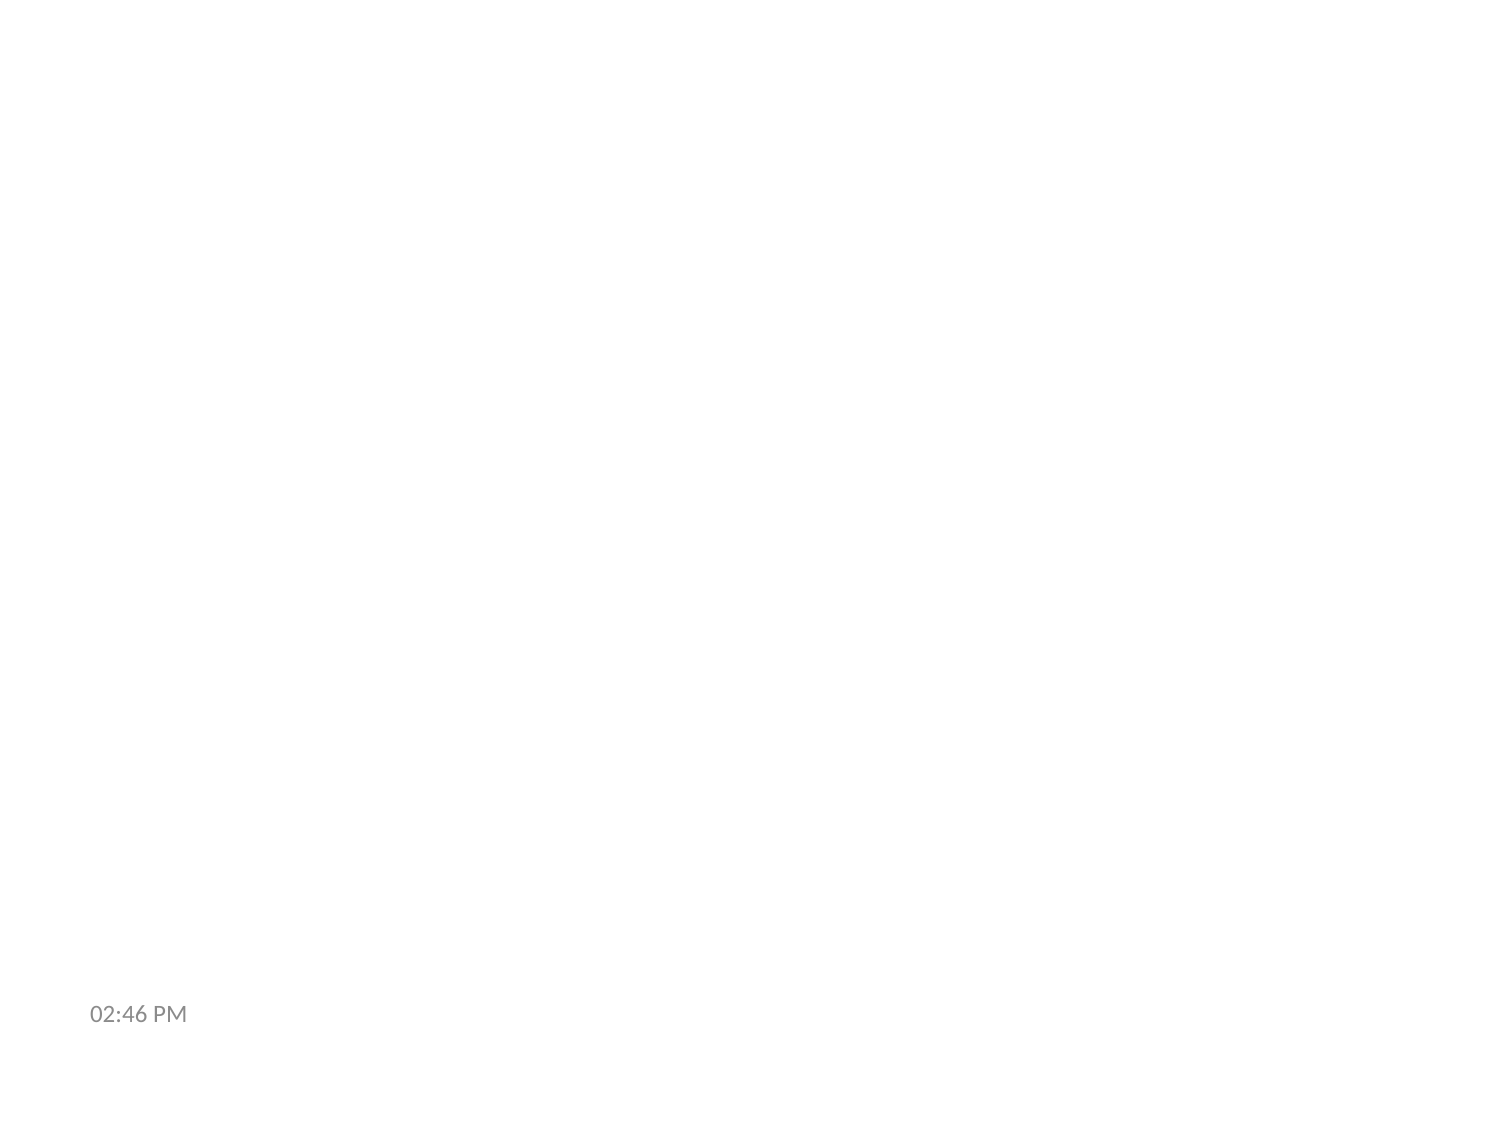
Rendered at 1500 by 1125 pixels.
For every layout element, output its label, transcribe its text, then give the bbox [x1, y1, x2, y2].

text_box 3:35 PM [75, 982, 425, 1043]
